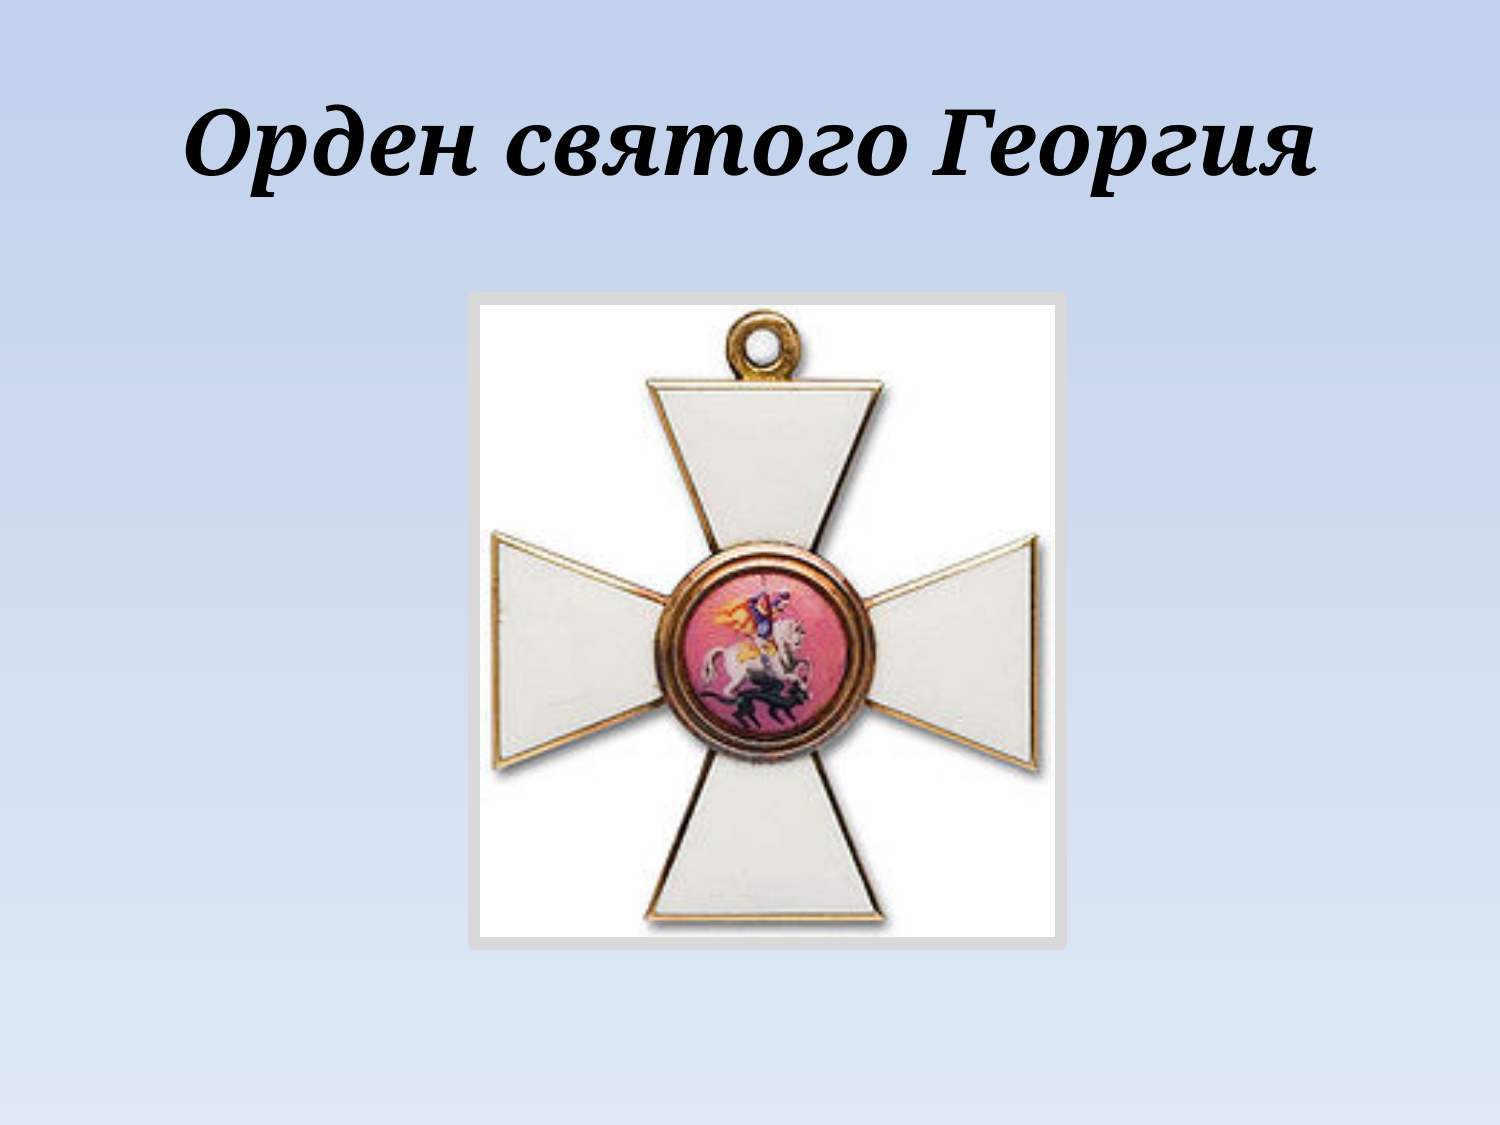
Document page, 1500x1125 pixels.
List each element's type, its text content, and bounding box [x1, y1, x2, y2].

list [480, 304, 1055, 938]
title Орден святого Георгия [75, 45, 1425, 233]
